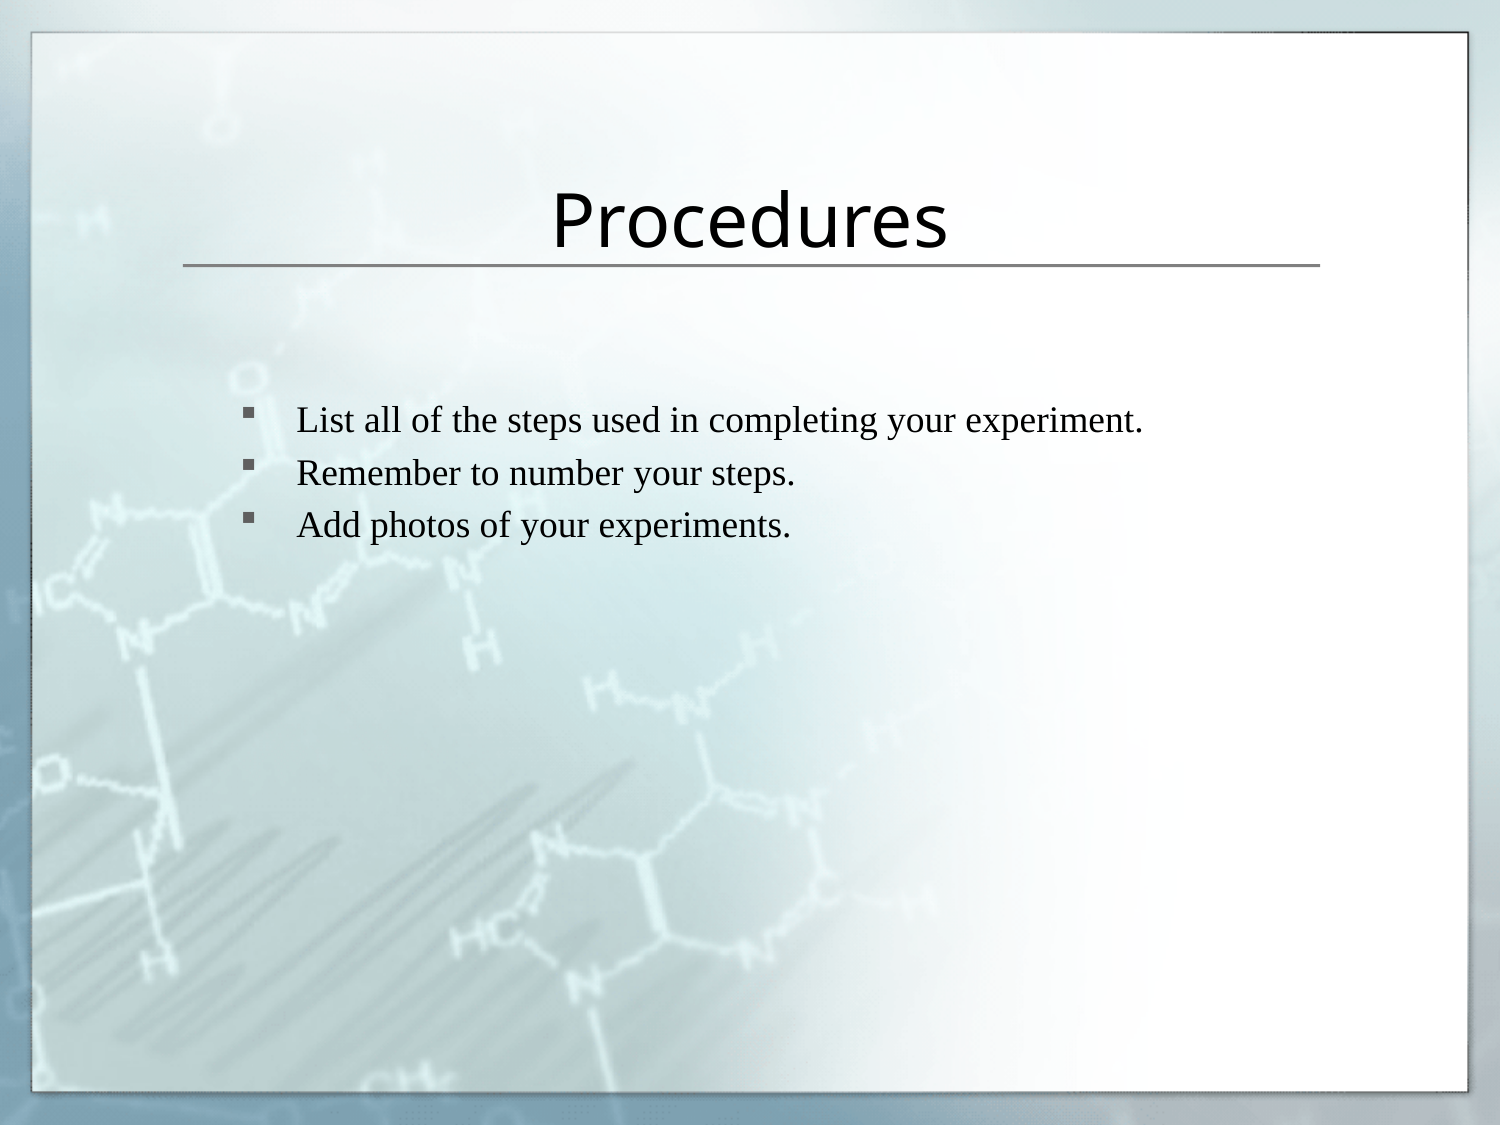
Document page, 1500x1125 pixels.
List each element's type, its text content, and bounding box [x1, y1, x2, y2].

title Procedures [62, 129, 1438, 305]
list List all of the steps used in completing your experiment. Remember to number your steps. Add photos of your experiments. [224, 387, 1226, 938]
picture [0, 0, 1500, 1125]
